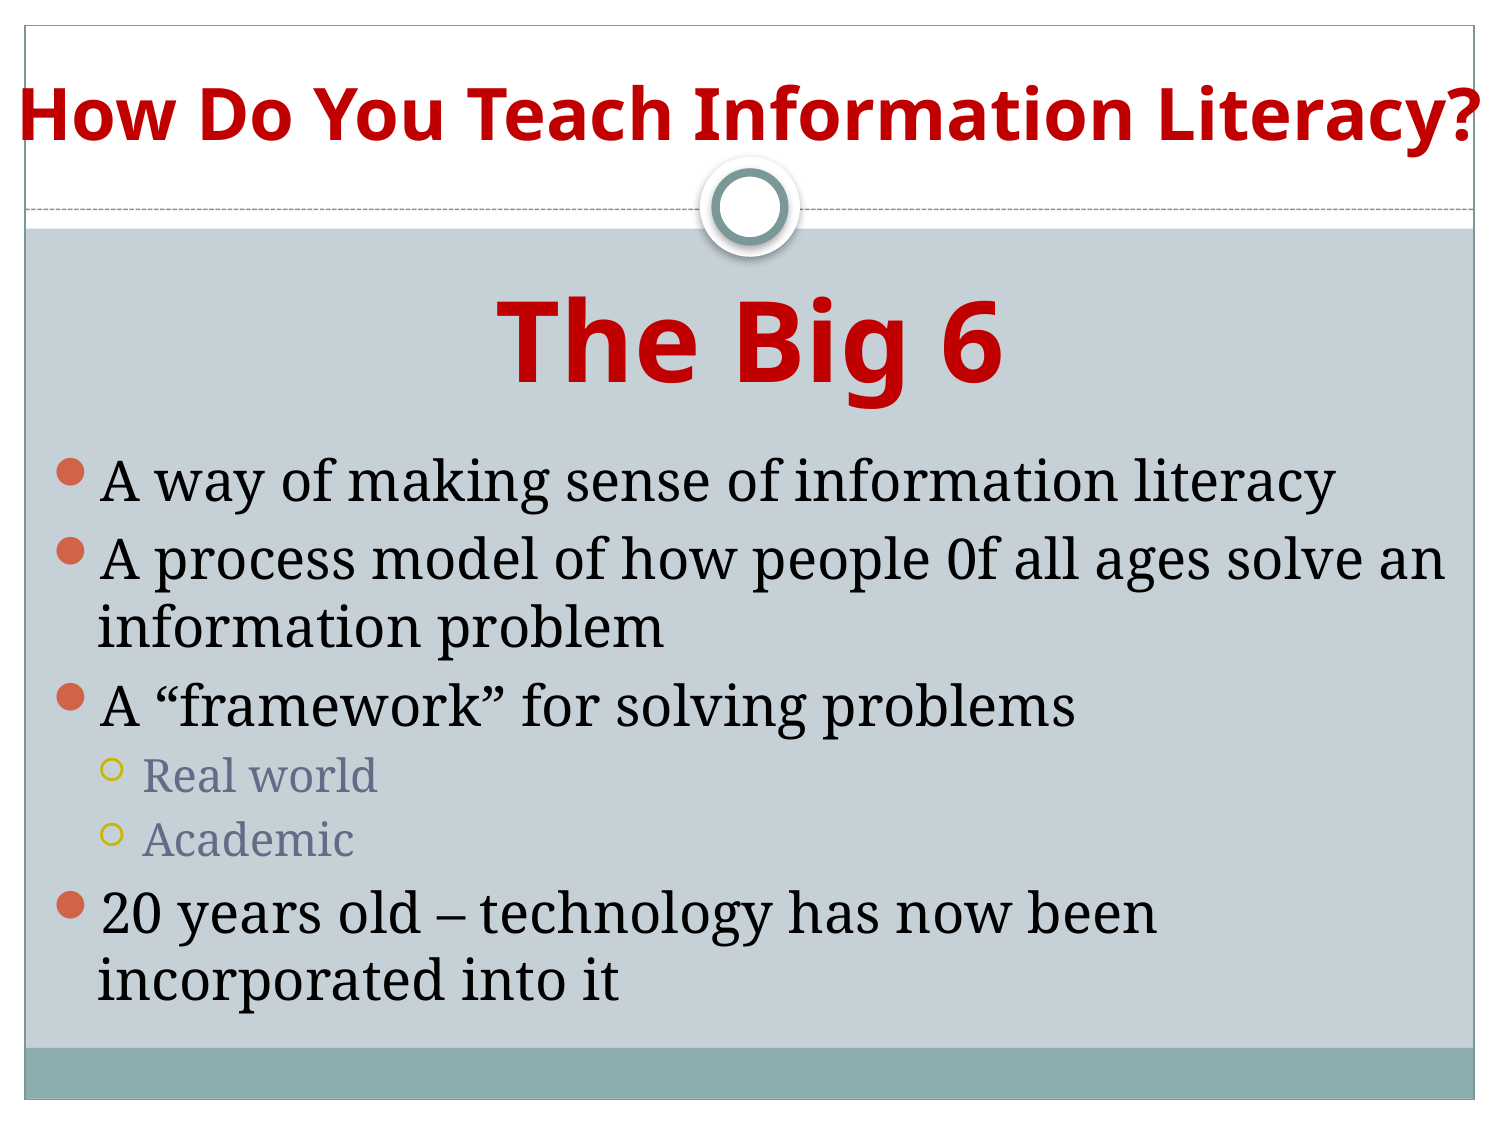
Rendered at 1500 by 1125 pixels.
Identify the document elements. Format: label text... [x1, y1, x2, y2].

text_box The Big 6 [400, 287, 1100, 413]
title How Do You Teach Information Literacy? [0, 37, 1500, 163]
list A way of making sense of information literacy A process model of how people 0f all ages solve an information problem A “framework” for solving problems Real world Academic 20 years old – technology has now been incorporated into it [37, 437, 1464, 1039]
